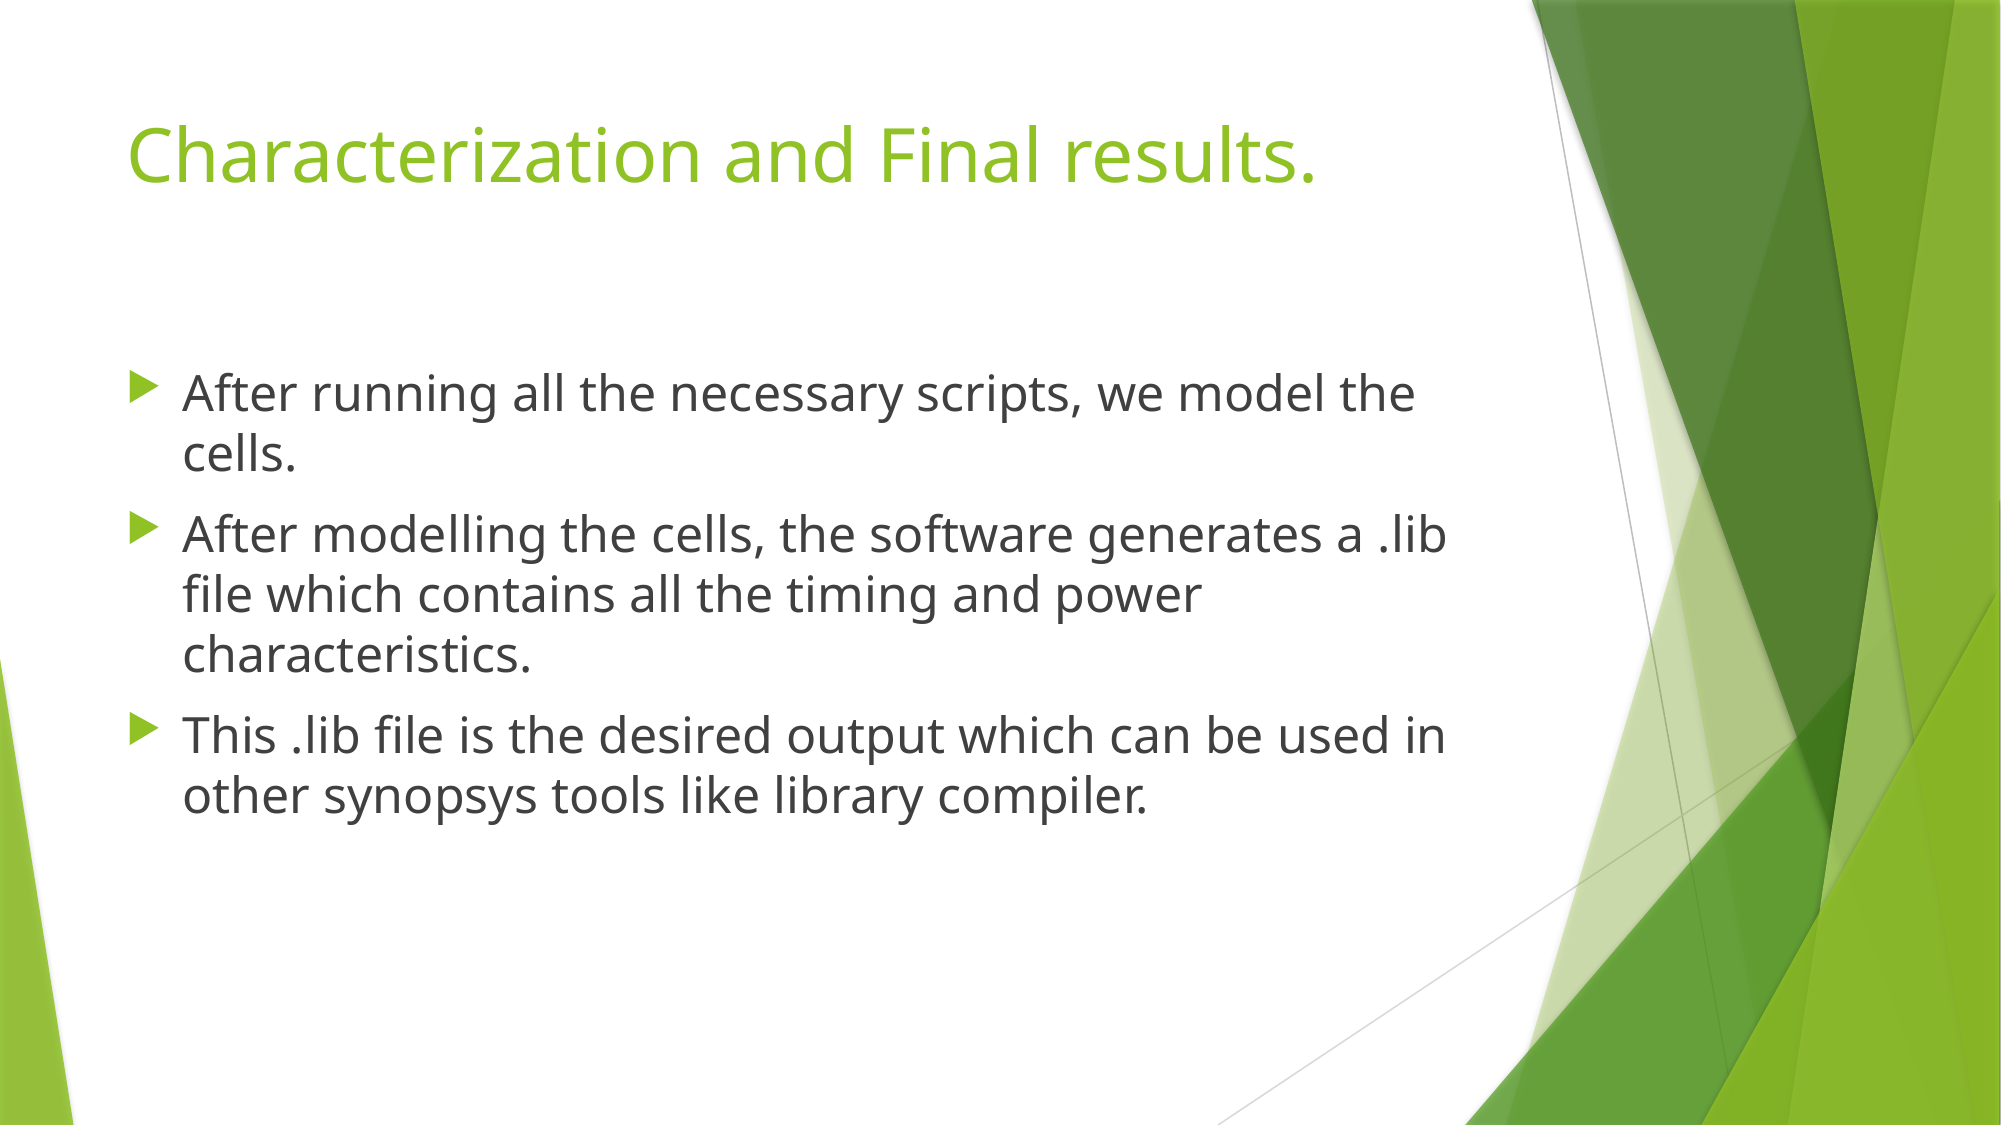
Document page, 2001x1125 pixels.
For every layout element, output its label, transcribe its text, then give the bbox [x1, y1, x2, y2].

list After running all the necessary scripts, we model the cells. After modelling the cells, the software generates a .lib file which contains all the timing and power characteristics. This .lib file is the desired output which can be used in other synopsys tools like library compiler. [111, 354, 1522, 992]
title Characterization and Final results. [111, 99, 1522, 317]
